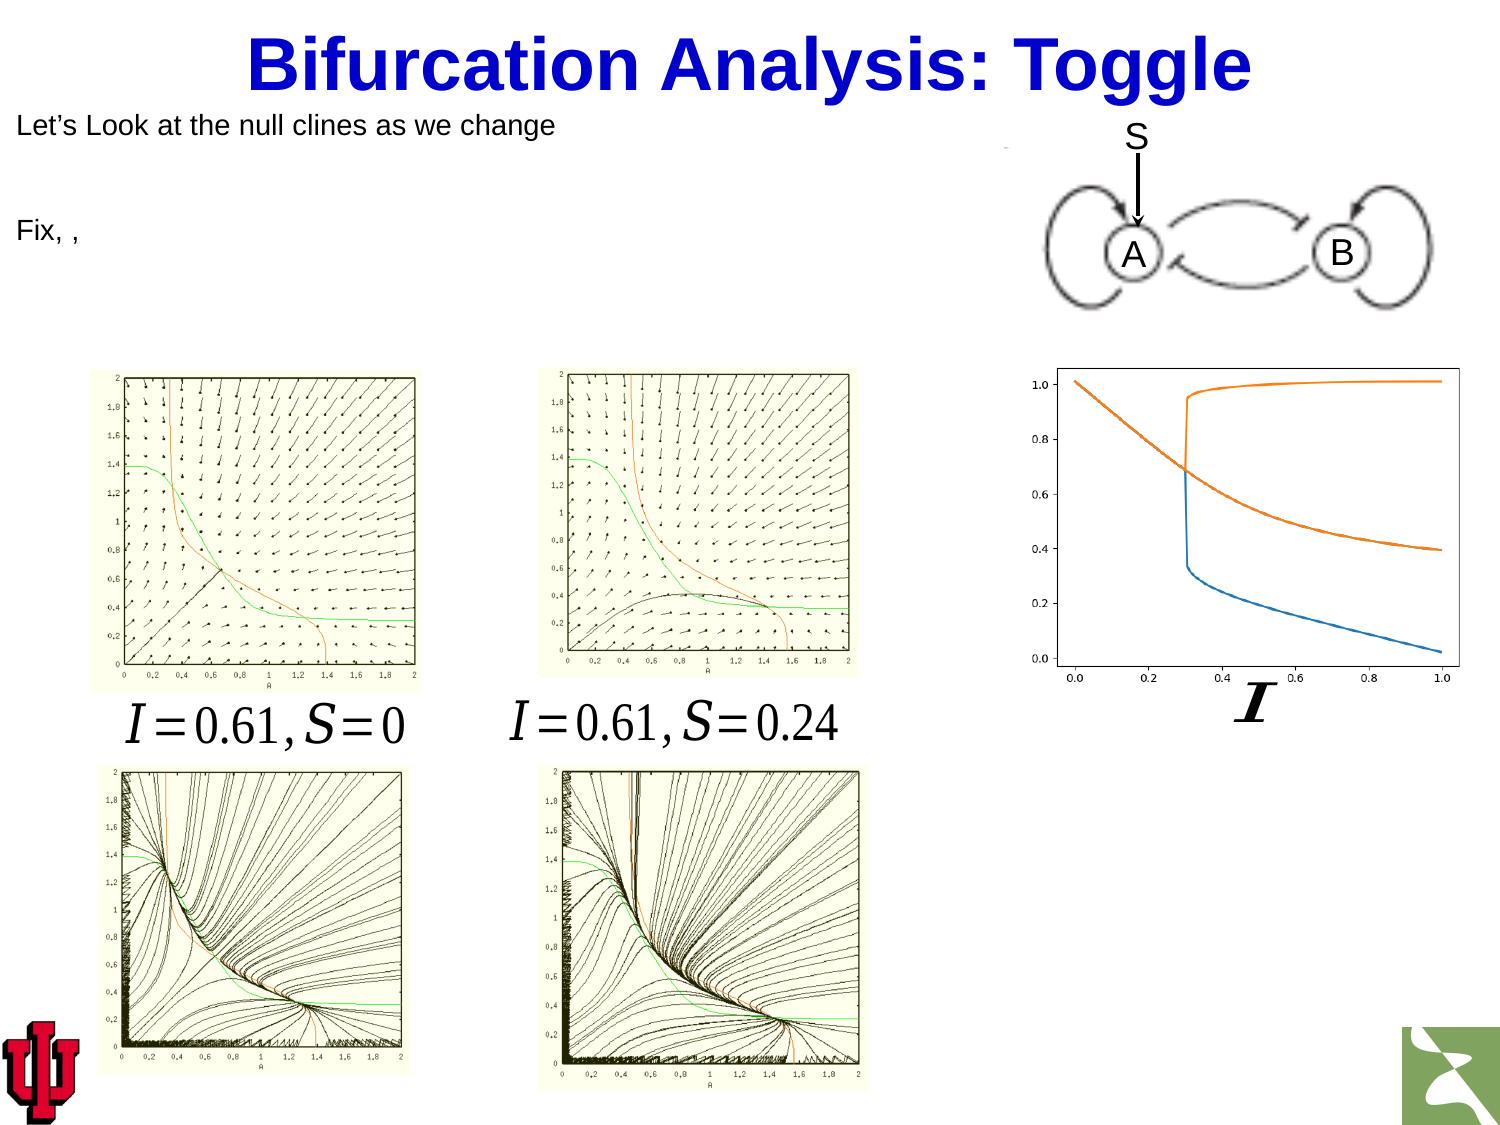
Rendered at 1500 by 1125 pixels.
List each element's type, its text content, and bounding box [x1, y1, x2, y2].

title Bifurcation Analysis: Toggle [0, 0, 1500, 130]
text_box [1007, 339, 1481, 736]
picture [1402, 1027, 1500, 1125]
picture [89, 370, 422, 693]
picture [0, 1020, 80, 1125]
picture [97, 764, 411, 1076]
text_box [1003, 104, 1452, 342]
picture [537, 764, 868, 1091]
picture [537, 366, 859, 679]
